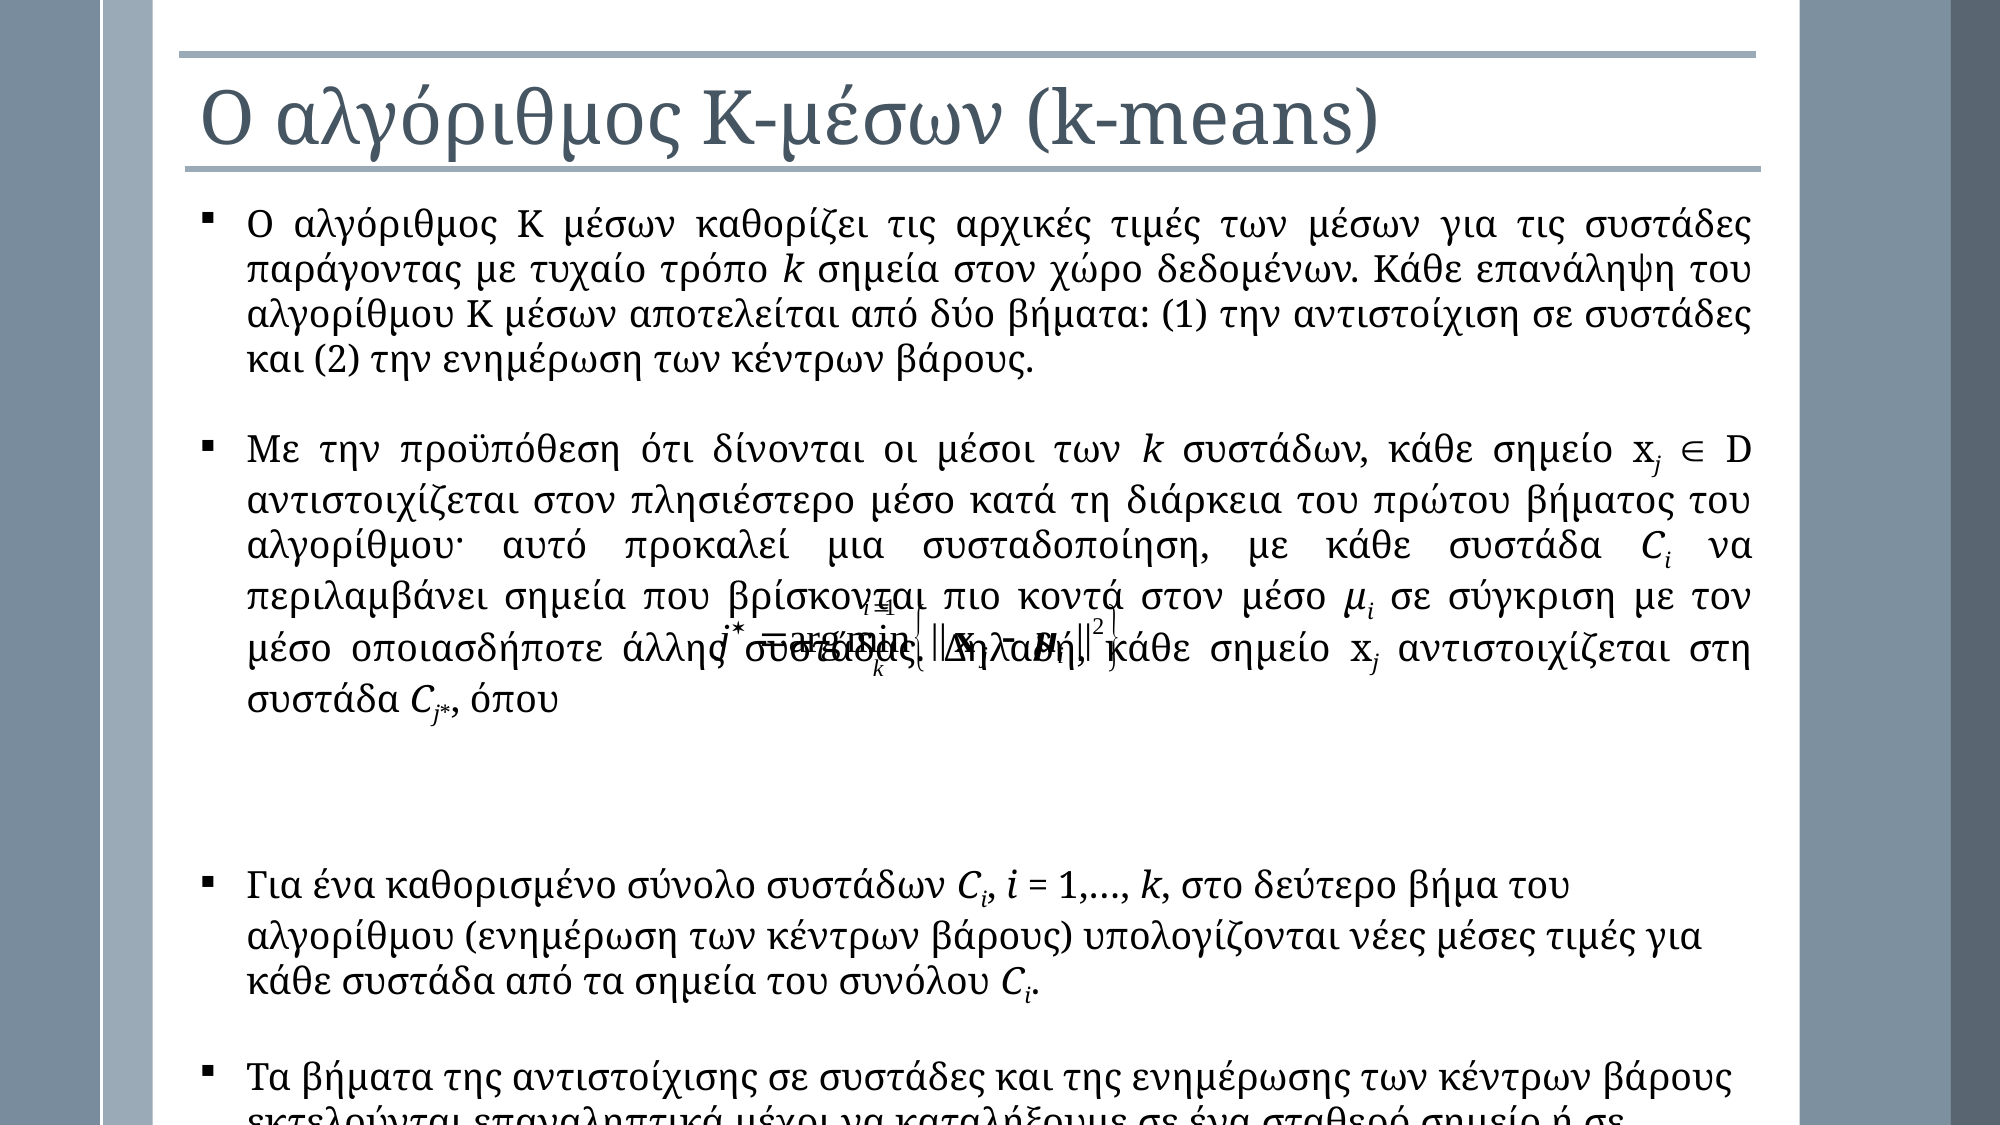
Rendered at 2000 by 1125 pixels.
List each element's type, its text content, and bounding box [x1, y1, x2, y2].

text_box Ο αλγόριθμος K-μέσων (k-means) [184, 62, 1756, 167]
text_box Ο αλγόριθμος K μέσων καθορίζει τις αρχικές τιμές των μέσων για τις συστάδες παράγοντας με τυχαίο τρόπο k σημεία στον χώρο δεδομένων. Κάθε επανάληψη του αλγορίθμου K μέσων αποτελείται από δύο βήματα: (1) την αντιστοίχιση σε συστάδες και (2) την ενημέρωση των κέντρων βάρους. Με την προϋπόθεση ότι δίνονται οι μέσοι των k συστάδων, κάθε σημείο xj  D αντιστοιχίζεται στον πλησιέστερο μέσο κατά τη διάρκεια του πρώτου βήματος του αλγορίθμου· αυτό προκαλεί μια συσταδοποίηση, με κάθε συστάδα Ci να περιλαμβάνει σημεία που βρίσκονται πιο κοντά στον μέσο μi σε σύγκριση με τον μέσο οποιασδήποτε άλλης συστάδας. Δηλαδή, κάθε σημείο xj αντιστοιχίζεται στη συστάδα Cj*, όπου Για ένα καθορισμένο σύνολο συστάδων Ci, i = 1,…, k, στο δεύτερο βήμα του αλγορίθμου (ενημέρωση των κέντρων βάρους) υπολογίζονται νέες μέσες τιμές για κάθε συστάδα από τα σημεία του συνόλου Ci. Τα βήματα της αντιστοίχισης σε συστάδες και της ενημέρωσης των κέντρων βάρους εκτελούνται επαναληπτικά μέχρι να καταλήξουμε σε ένα σταθερό σημείο ή σε τοπικά ελάχιστα. [184, 192, 1768, 1125]
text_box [704, 588, 1133, 687]
